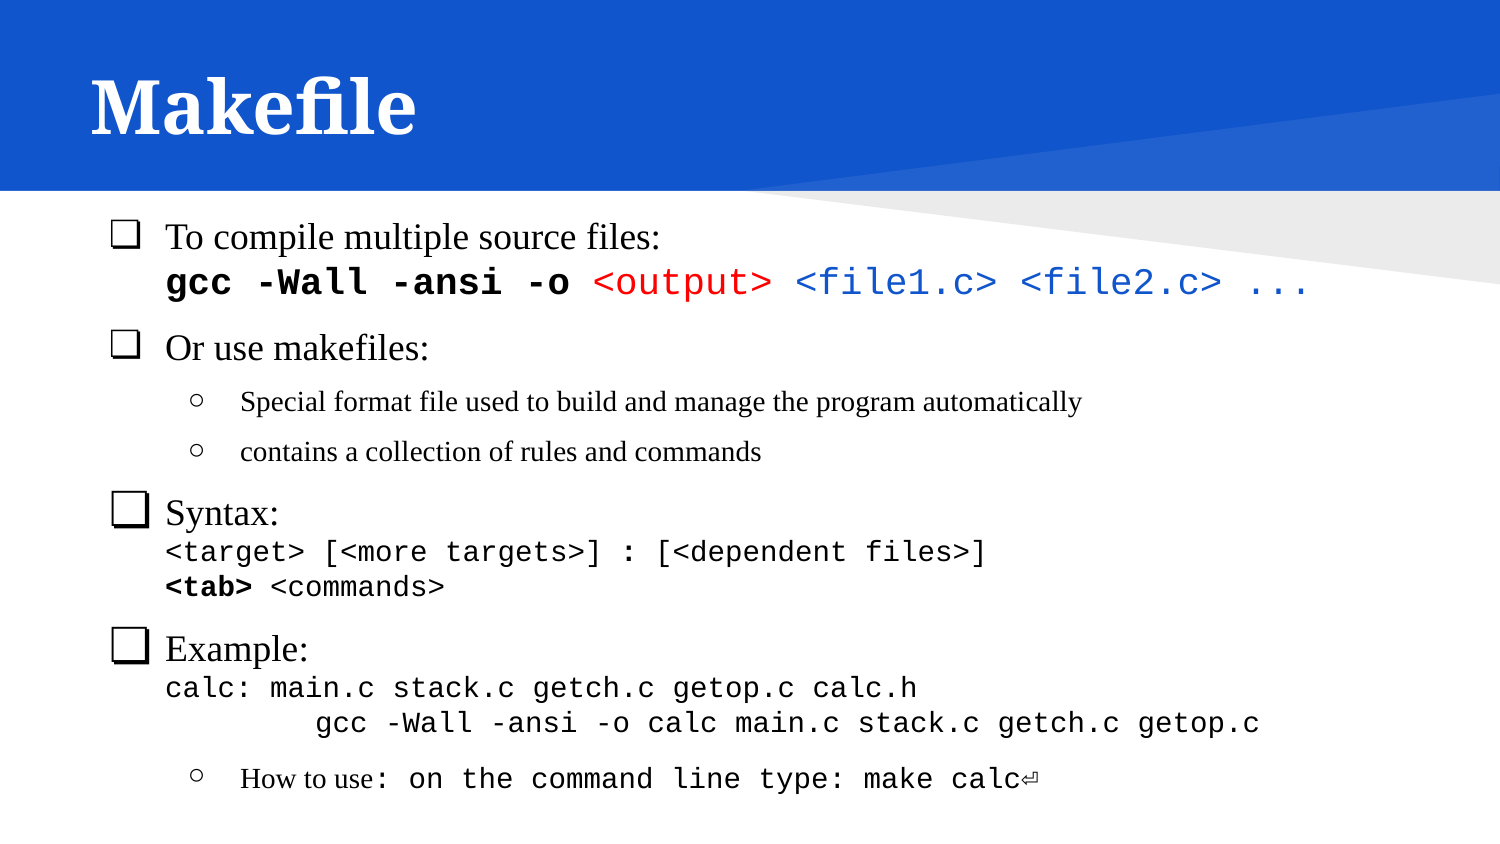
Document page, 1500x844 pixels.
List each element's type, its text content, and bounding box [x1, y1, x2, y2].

list To compile multiple source files: gcc -Wall -ansi -o <output> <file1.c> <file2.c> ... Or use makefiles: Special format file used to build and manage the program automatically contains a collection of rules and commands Syntax: <target> [<more targets>] : [<dependent files>] <tab> <commands> Example: calc: main.c stack.c getch.c getop.c calc.h gcc -Wall -ansi -o calc main.c stack.c getch.c getop.c How to use: on the command line type: make calc⏎ [75, 196, 1425, 808]
title Makefile [75, 33, 1425, 175]
